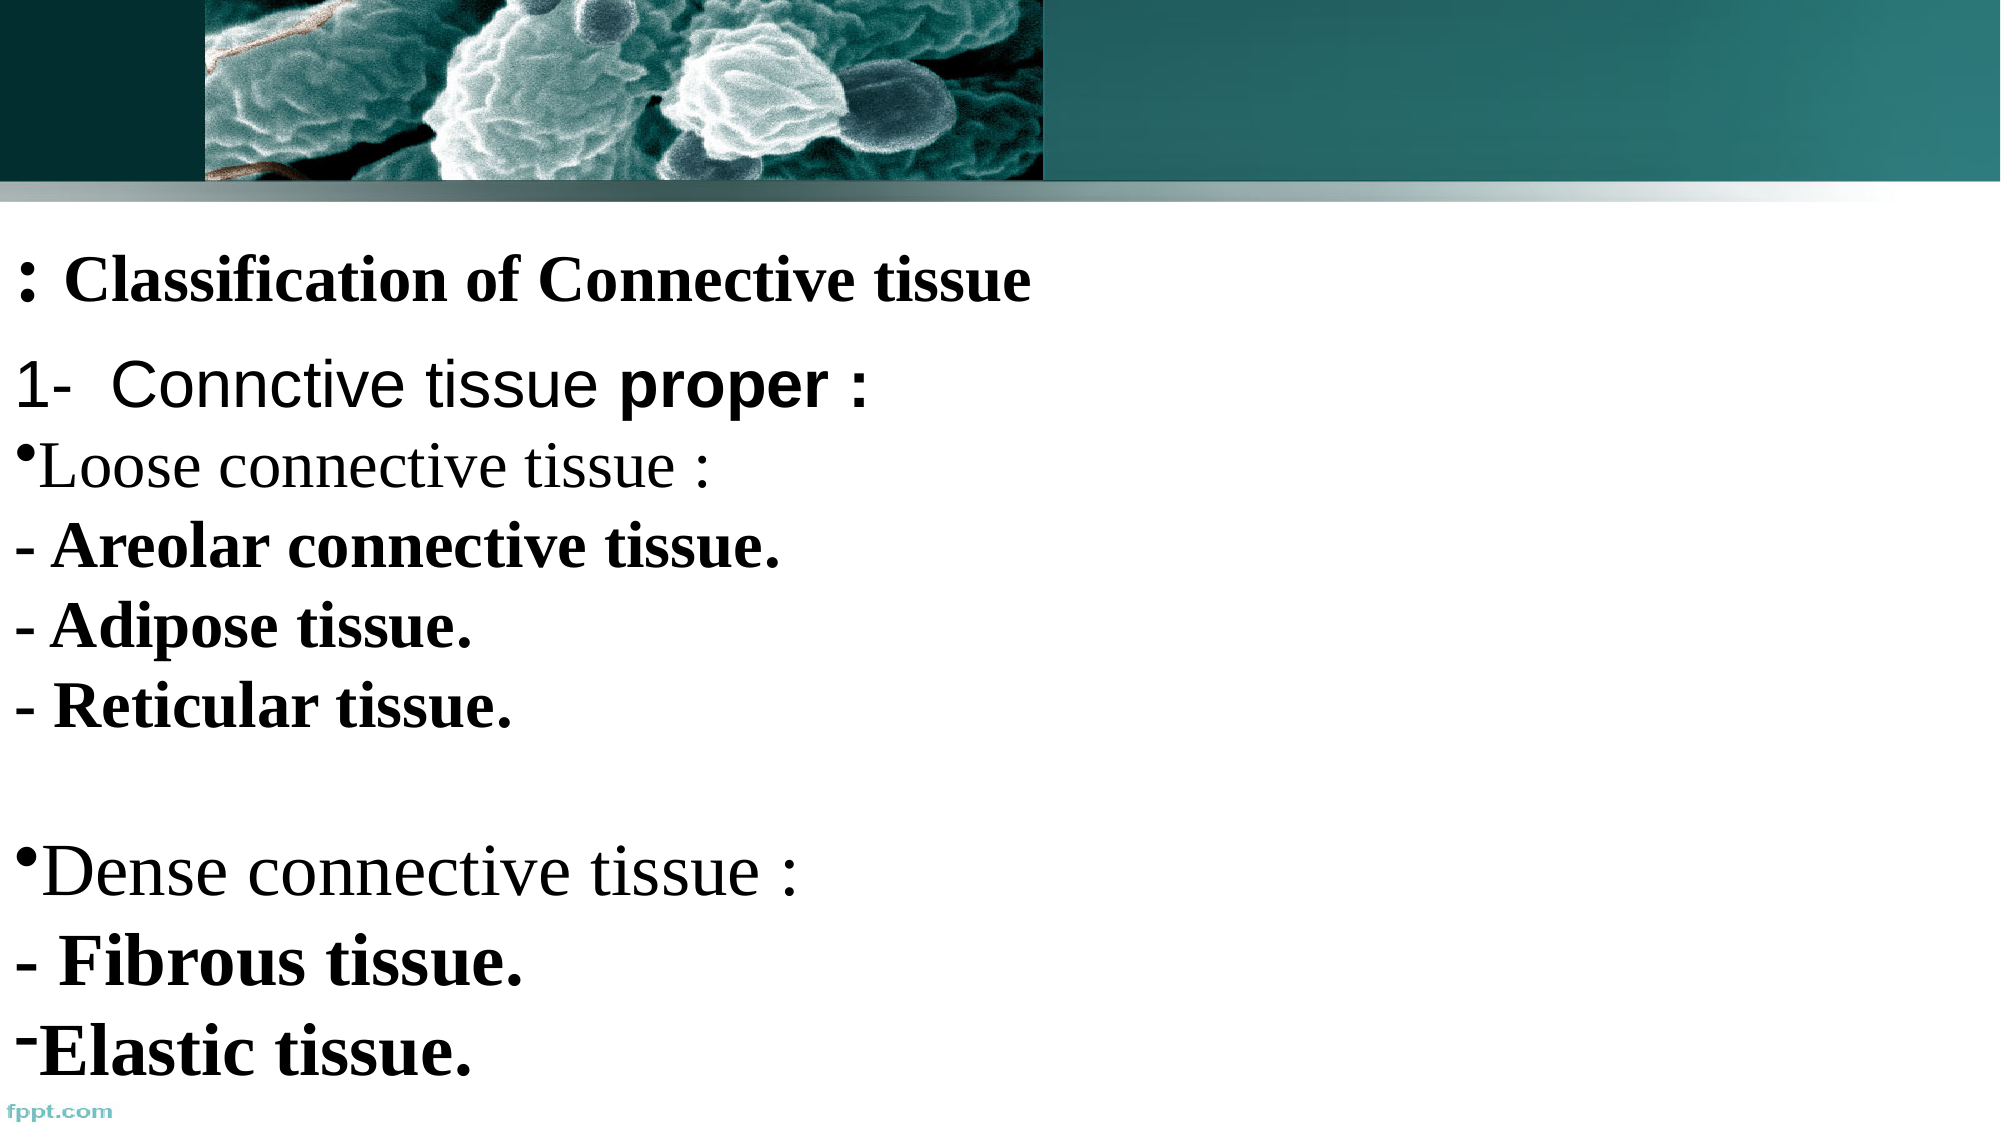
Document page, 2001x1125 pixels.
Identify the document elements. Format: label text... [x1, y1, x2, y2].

text_box Classification of Connective tissue : 1- Connctive tissue proper : Loose connective tissue : - Areolar connective tissue. - Adipose tissue. - Reticular tissue. Dense connective tissue : - Fibrous tissue. Elastic tissue. [0, 210, 2000, 1125]
picture [0, 0, 2001, 1125]
